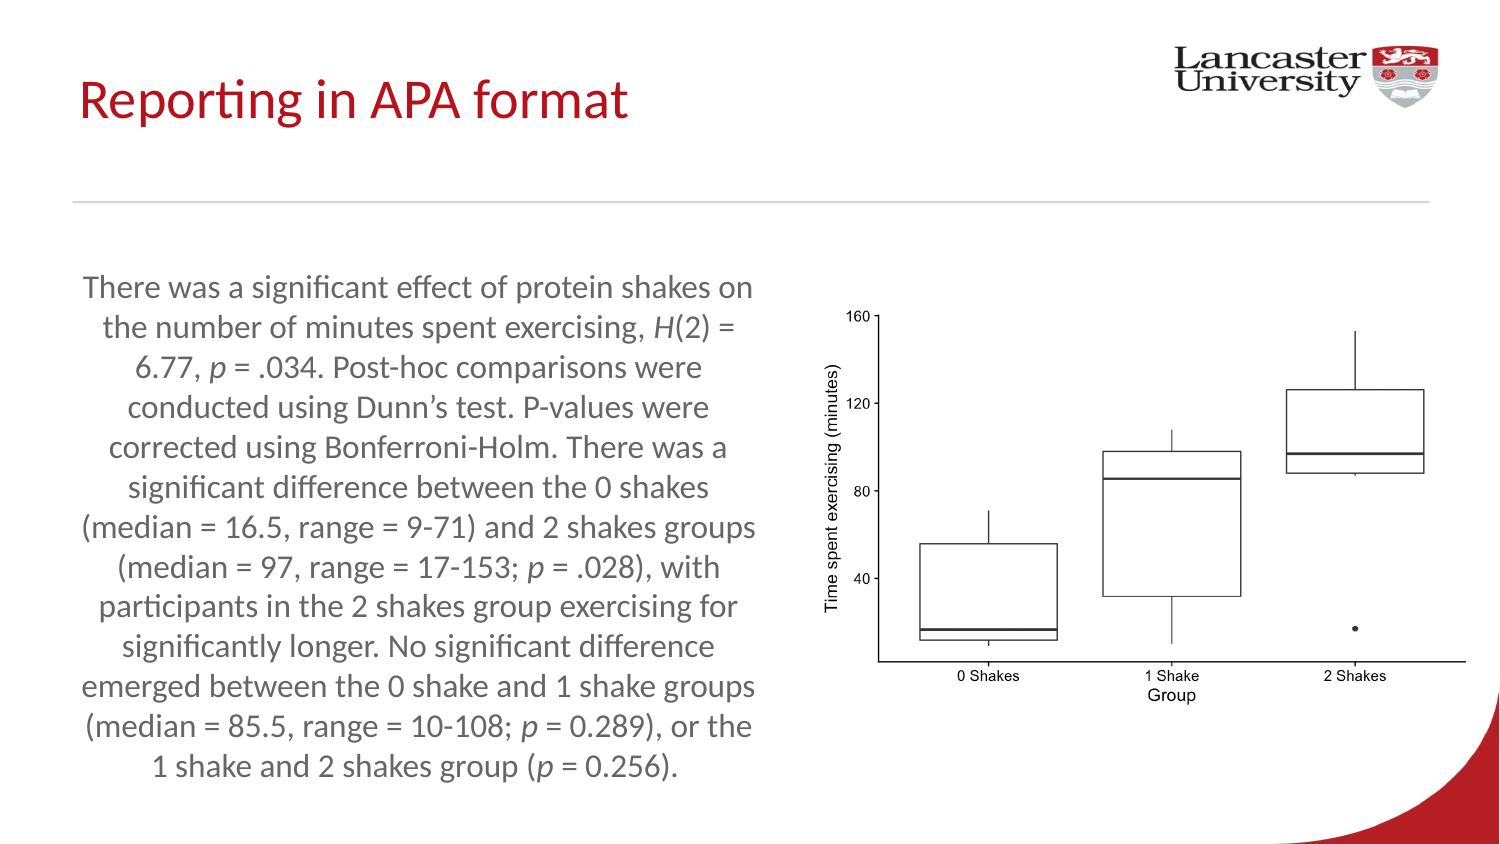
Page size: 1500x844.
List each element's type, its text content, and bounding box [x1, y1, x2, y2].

picture [0, 0, 1500, 844]
title Reporting in APA format [64, 67, 1176, 210]
list There was a significant effect of protein shakes on the number of minutes spent exercising, H(2) = 6.77, p = .034. Post-hoc comparisons were conducted using Dunn’s test. P-values were corrected using Bonferroni-Holm. There was a significant difference between the 0 shakes (median = 16.5, range = 9-71) and 2 shakes groups (median = 97, range = 17-153; p = .028), with participants in the 2 shakes group exercising for significantly longer. No significant difference emerged between the 0 shake and 1 shake groups (median = 85.5, range = 10-108; p = 0.289), or the 1 shake and 2 shakes group (p = 0.256). [63, 257, 775, 586]
